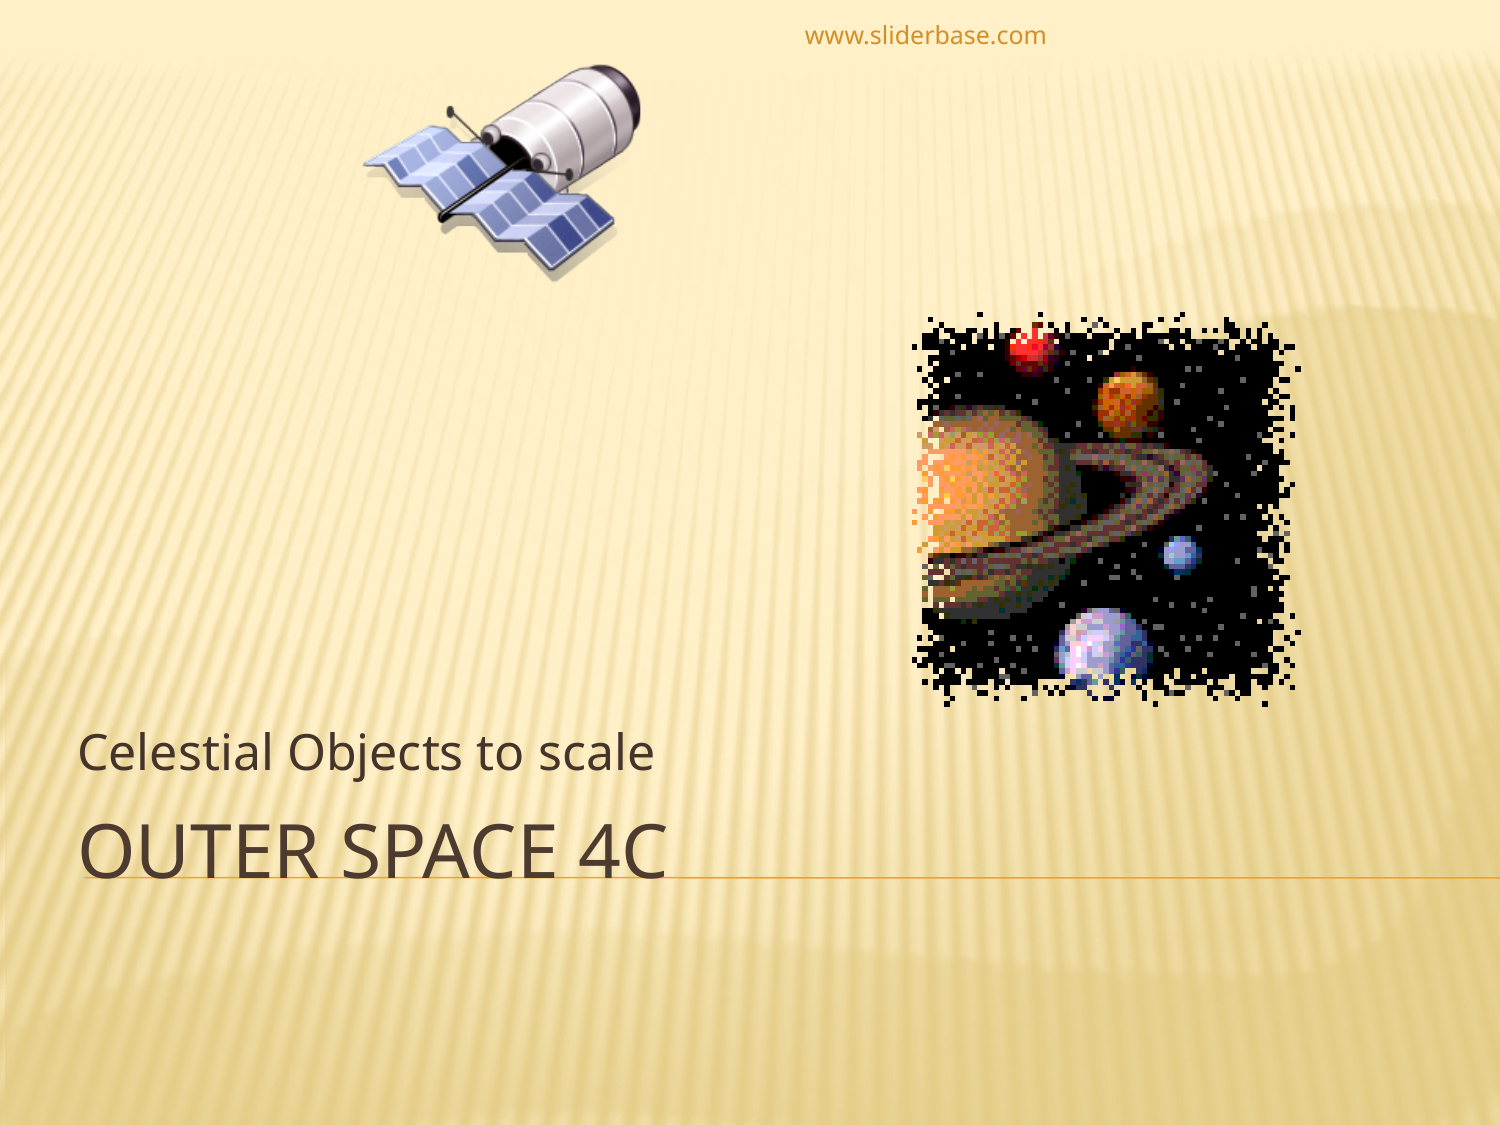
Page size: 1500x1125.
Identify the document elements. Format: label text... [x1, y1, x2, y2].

subtitle Celestial Objects to scale [62, 637, 1450, 788]
picture [362, 37, 645, 320]
footer www.sliderbase.com [512, 12, 1063, 60]
title Outer Space 4c [62, 796, 1450, 997]
picture [912, 312, 1302, 707]
